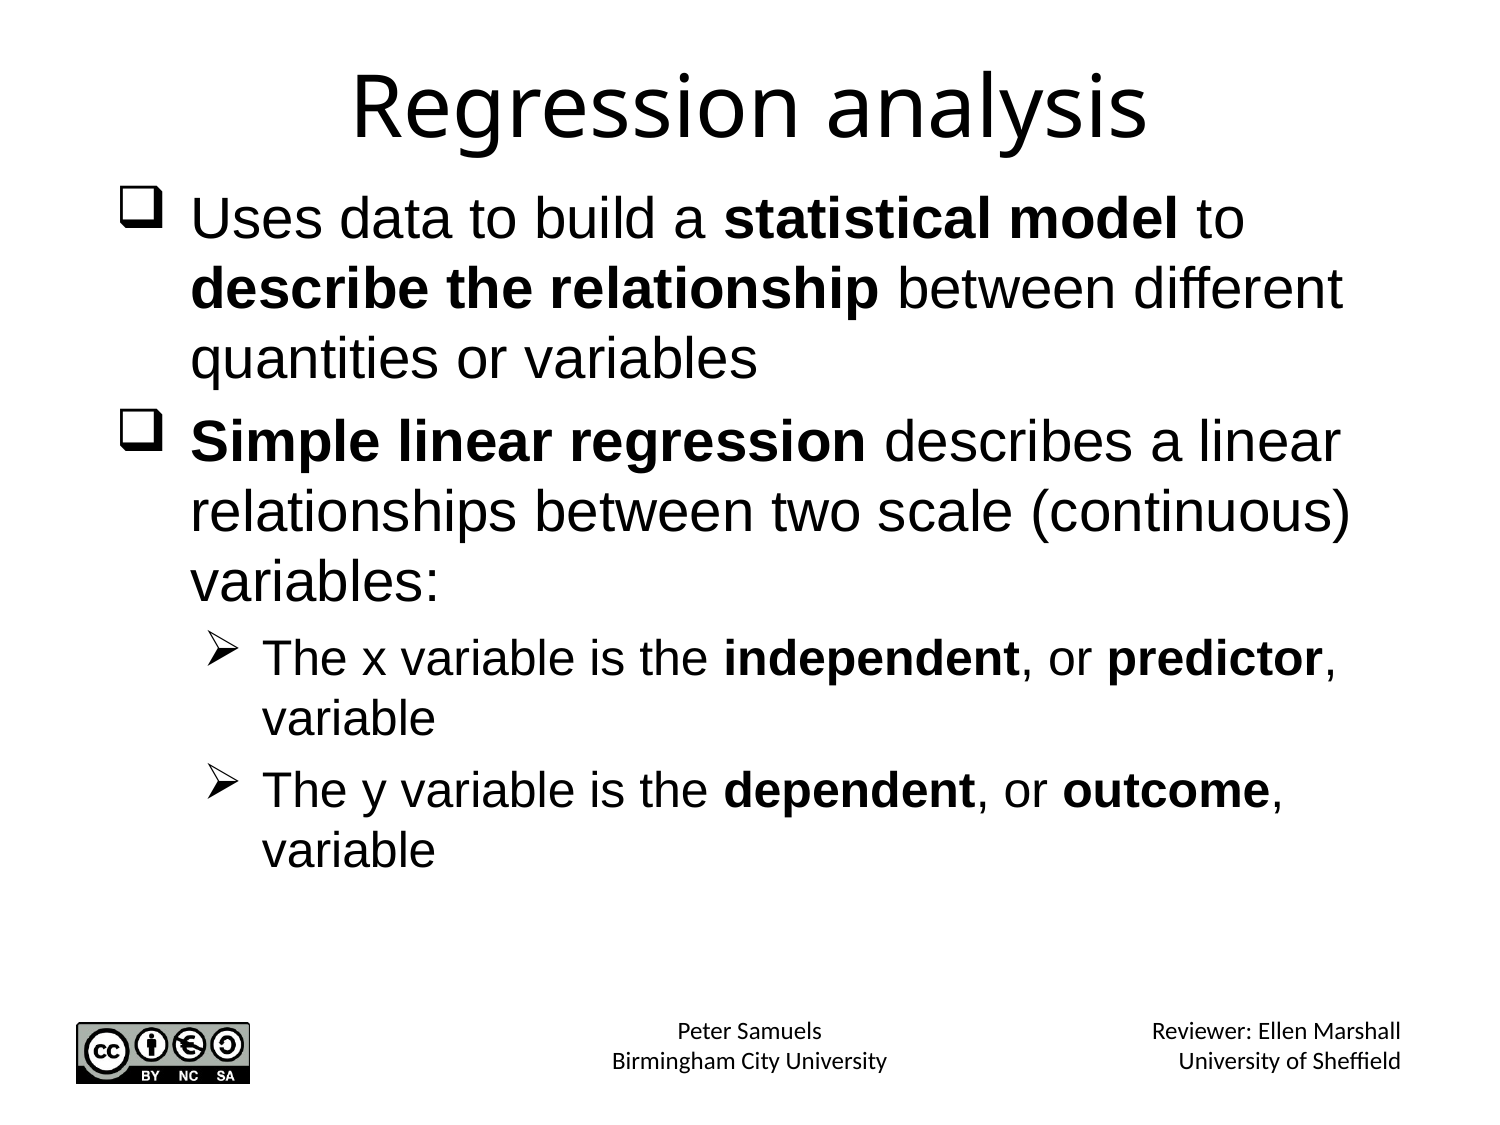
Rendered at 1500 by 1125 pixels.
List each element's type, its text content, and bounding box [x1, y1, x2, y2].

text_box Peter Samuels Birmingham City University [549, 1007, 951, 1083]
text_box Reviewer: Ellen Marshall University of Sheffield [1038, 1007, 1417, 1083]
list Uses data to build a statistical model to describe the relationship between different quantities or variables Simple linear regression describes a linear relationships between two scale (continuous) variables: The x variable is the independent, or predictor, variable The y variable is the dependent, or outcome, variable [100, 172, 1376, 953]
picture [76, 1022, 251, 1084]
title Regression analysis [112, 42, 1388, 163]
